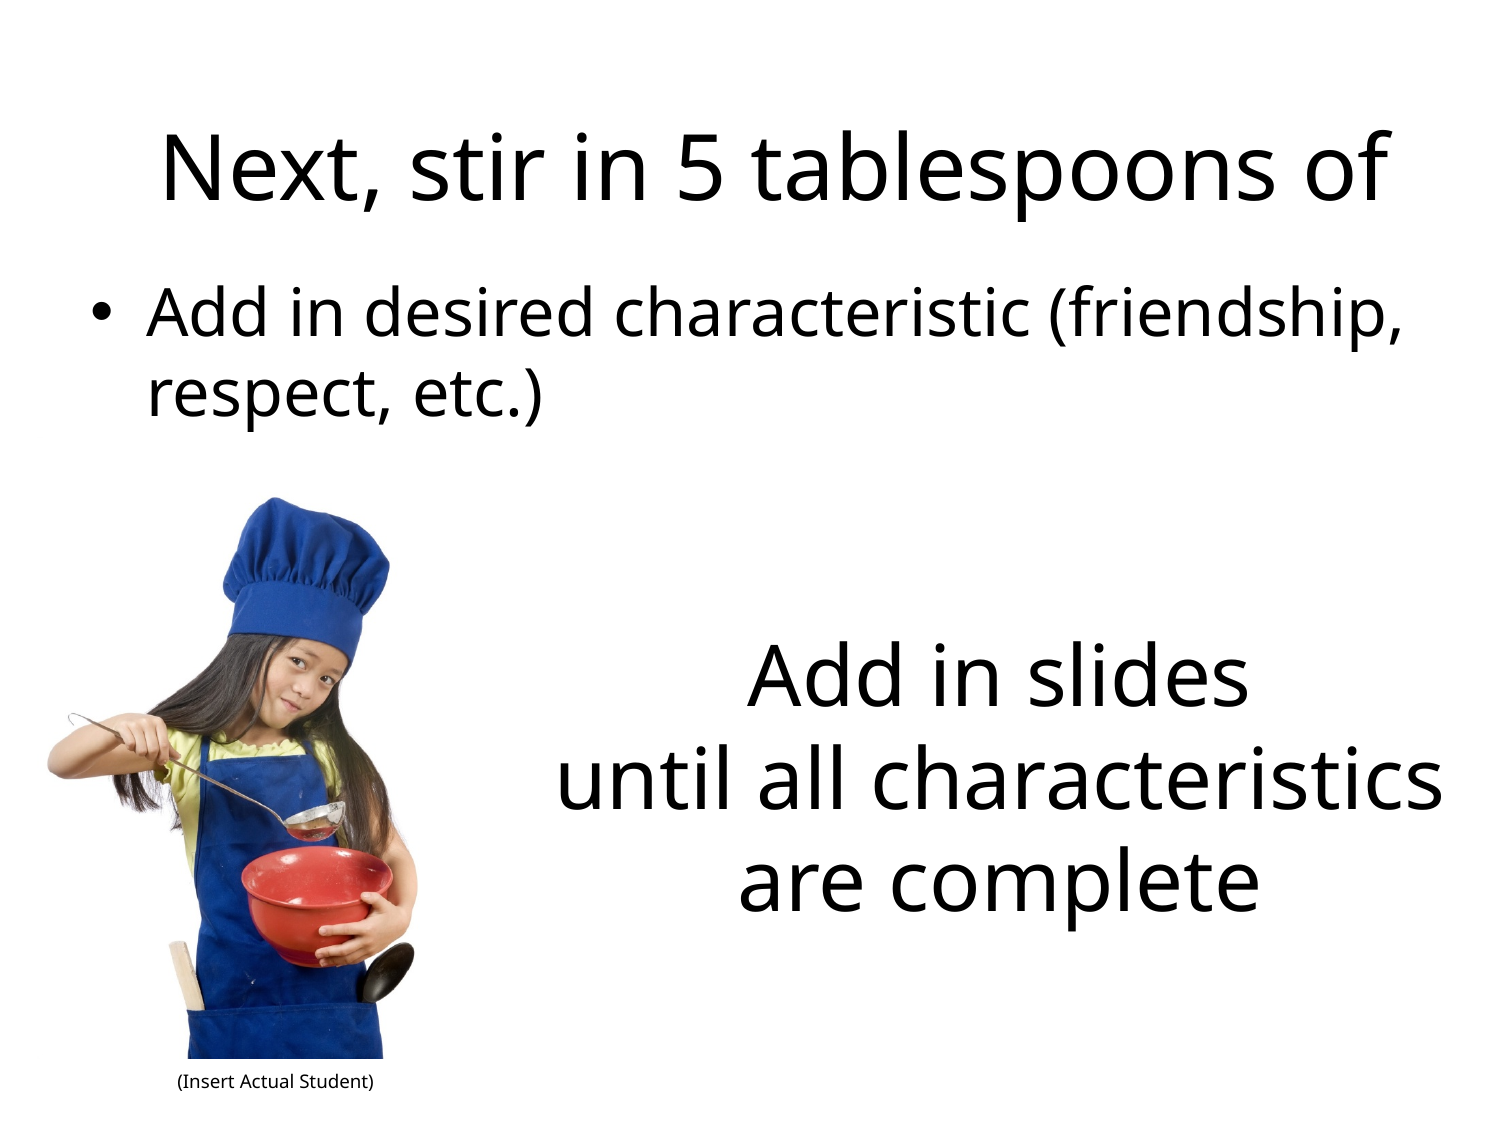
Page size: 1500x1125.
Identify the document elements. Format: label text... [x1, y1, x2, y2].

list Add in desired characteristic (friendship, respect, etc.) [75, 262, 1425, 475]
picture [37, 437, 451, 1059]
title Add in slides until all characteristics are complete [525, 600, 1475, 950]
text_box (Insert Actual Student) [162, 1067, 438, 1100]
text_box Next, stir in 5 tablespoons of [99, 70, 1450, 258]
